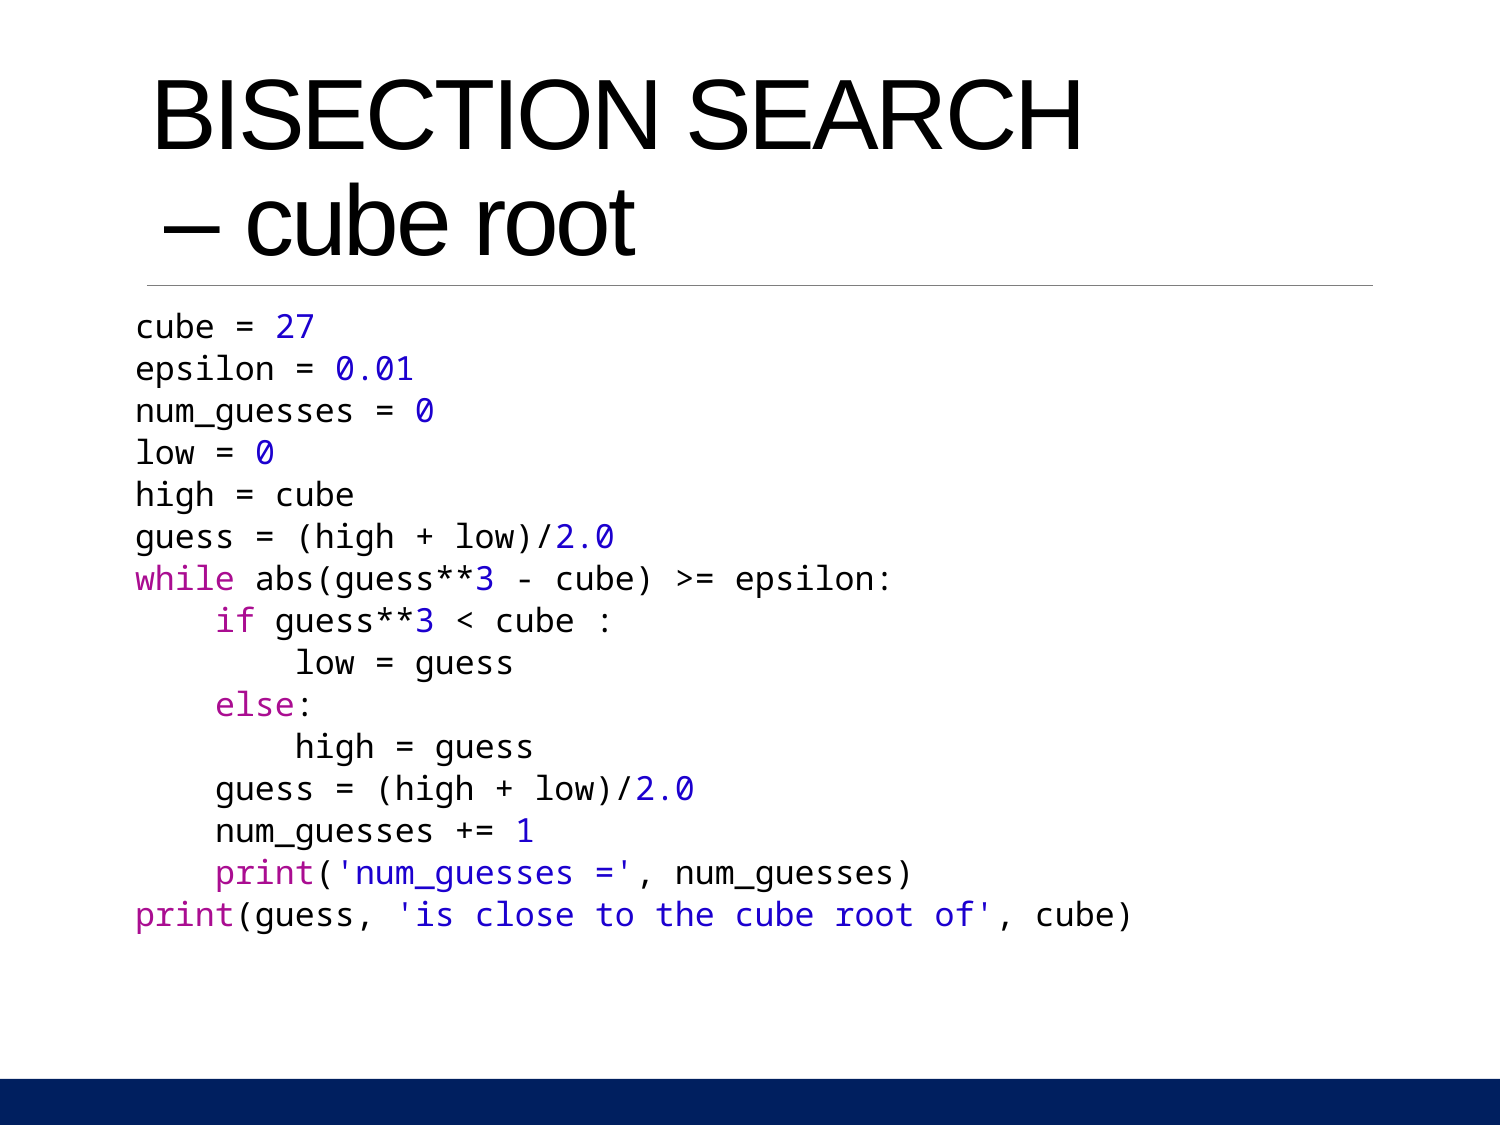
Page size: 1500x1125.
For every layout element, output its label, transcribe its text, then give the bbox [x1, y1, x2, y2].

text_box – cube root [162, 153, 1013, 276]
text_box cube = 27 epsilon = 0.01 num_guesses = 0 low = 0 high = cube guess = (high + low)/2.0 while abs(guess**3 - cube) >= epsilon: if guess**3 < cube : low = guess else: high = guess guess = (high + low)/2.0 num_guesses += 1 print('num_guesses =', num_guesses) print(guess, 'is close to the cube root of', cube) [132, 303, 1475, 934]
title BISECTION SEARCH [147, 47, 1338, 238]
